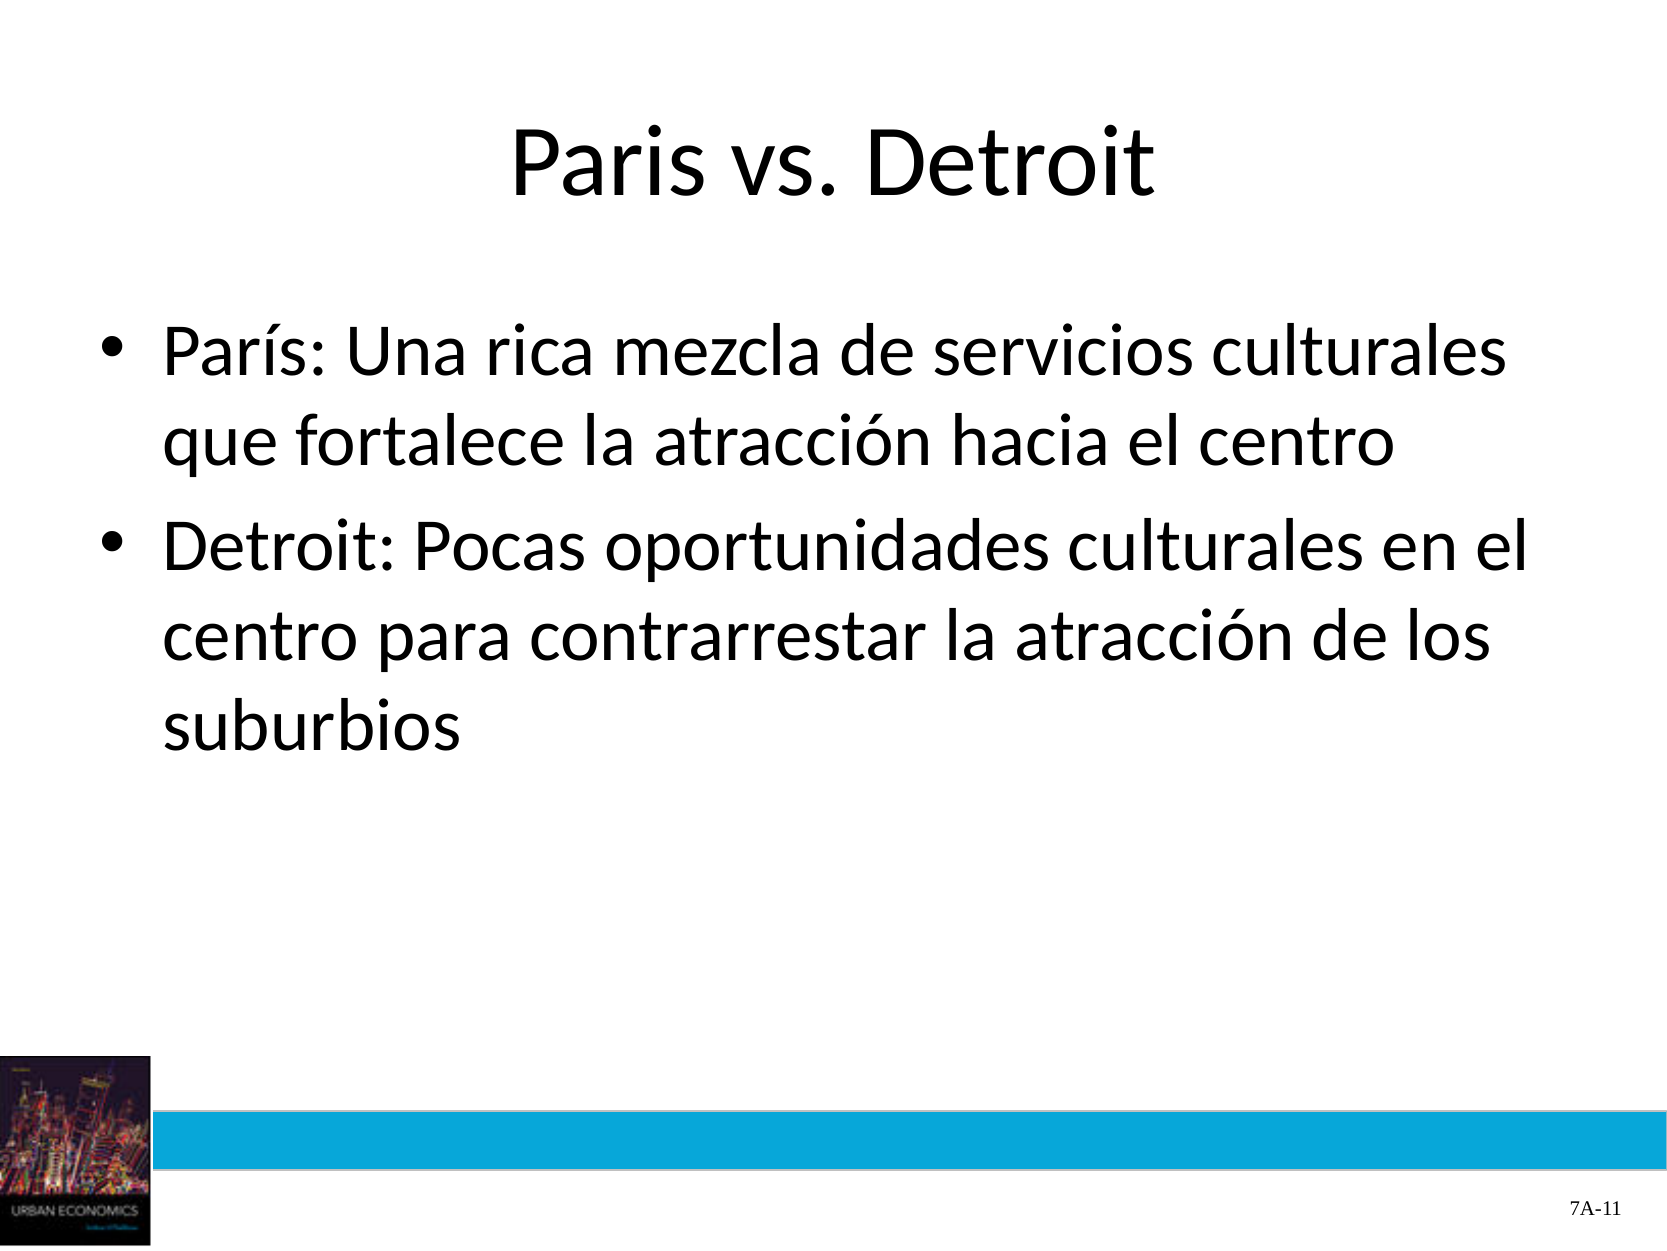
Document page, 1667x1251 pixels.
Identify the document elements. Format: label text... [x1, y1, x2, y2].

picture [0, 1056, 153, 1250]
title Paris vs. Detroit [83, 49, 1584, 259]
list París: Una rica mezcla de servicios culturales que fortalece la atracción hacia el centro Detroit: Pocas oportunidades culturales en el centro para contrarrestar la atracción de los suburbios [83, 291, 1584, 1117]
text_box 7A-11 [1536, 1187, 1656, 1239]
